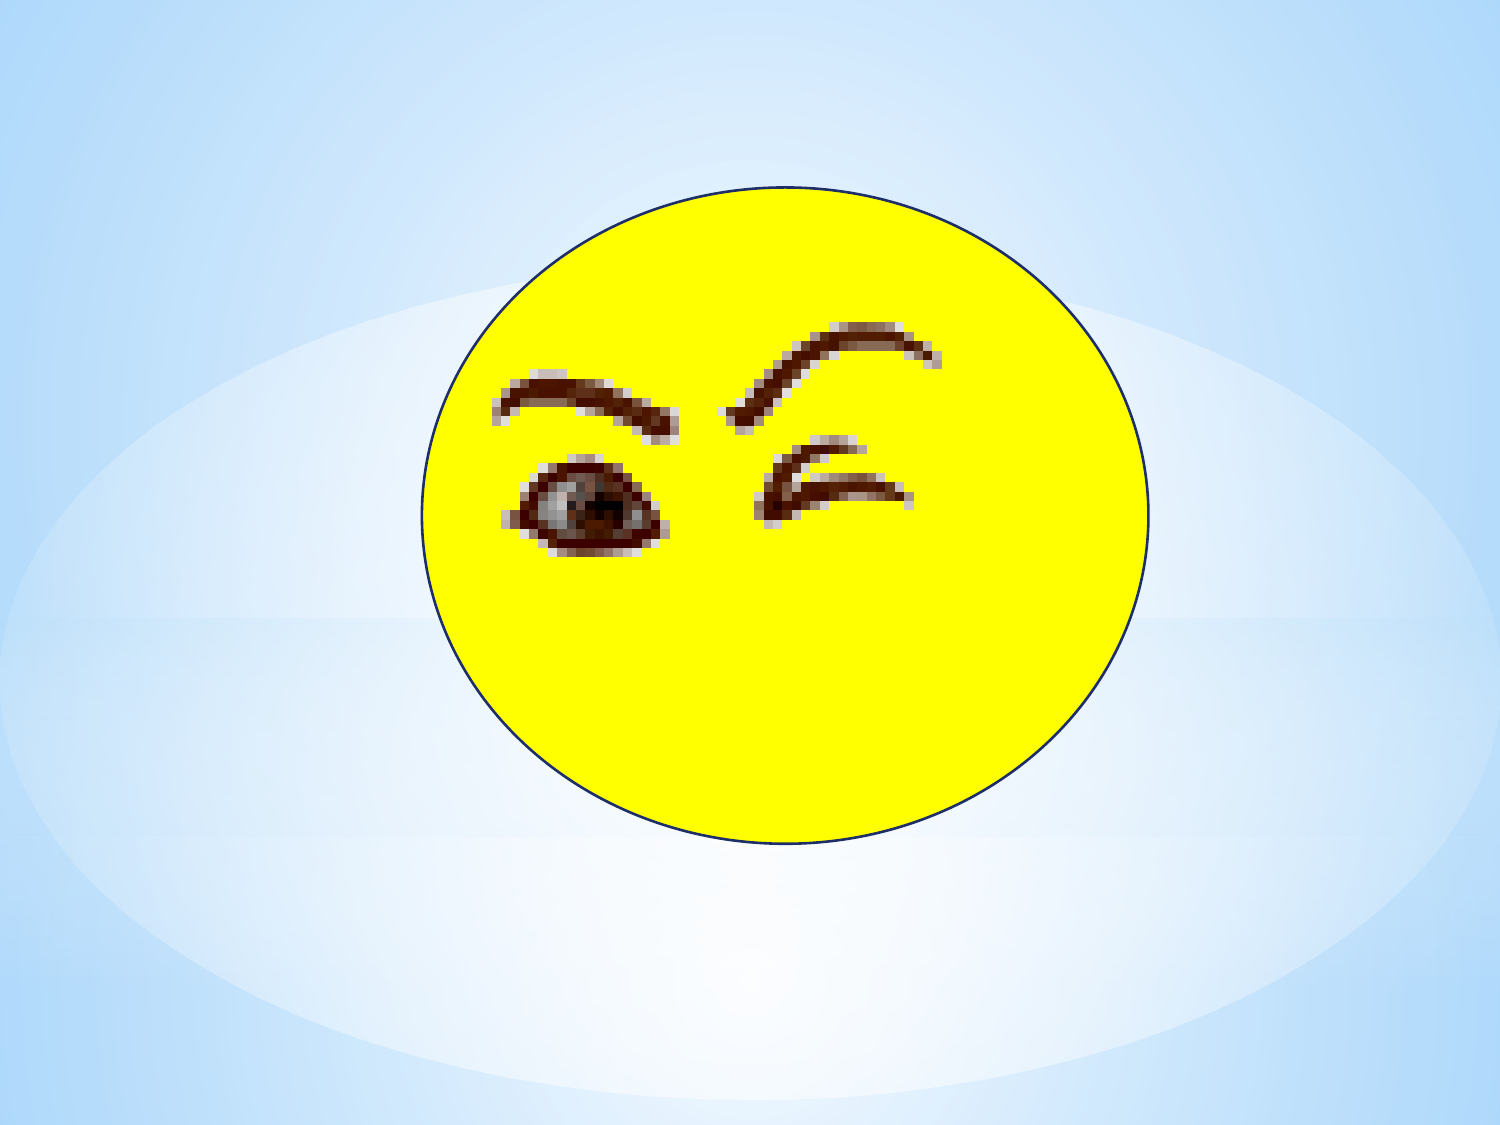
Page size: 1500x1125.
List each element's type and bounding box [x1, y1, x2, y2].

picture [491, 257, 962, 633]
text_box [420, 186, 1150, 846]
